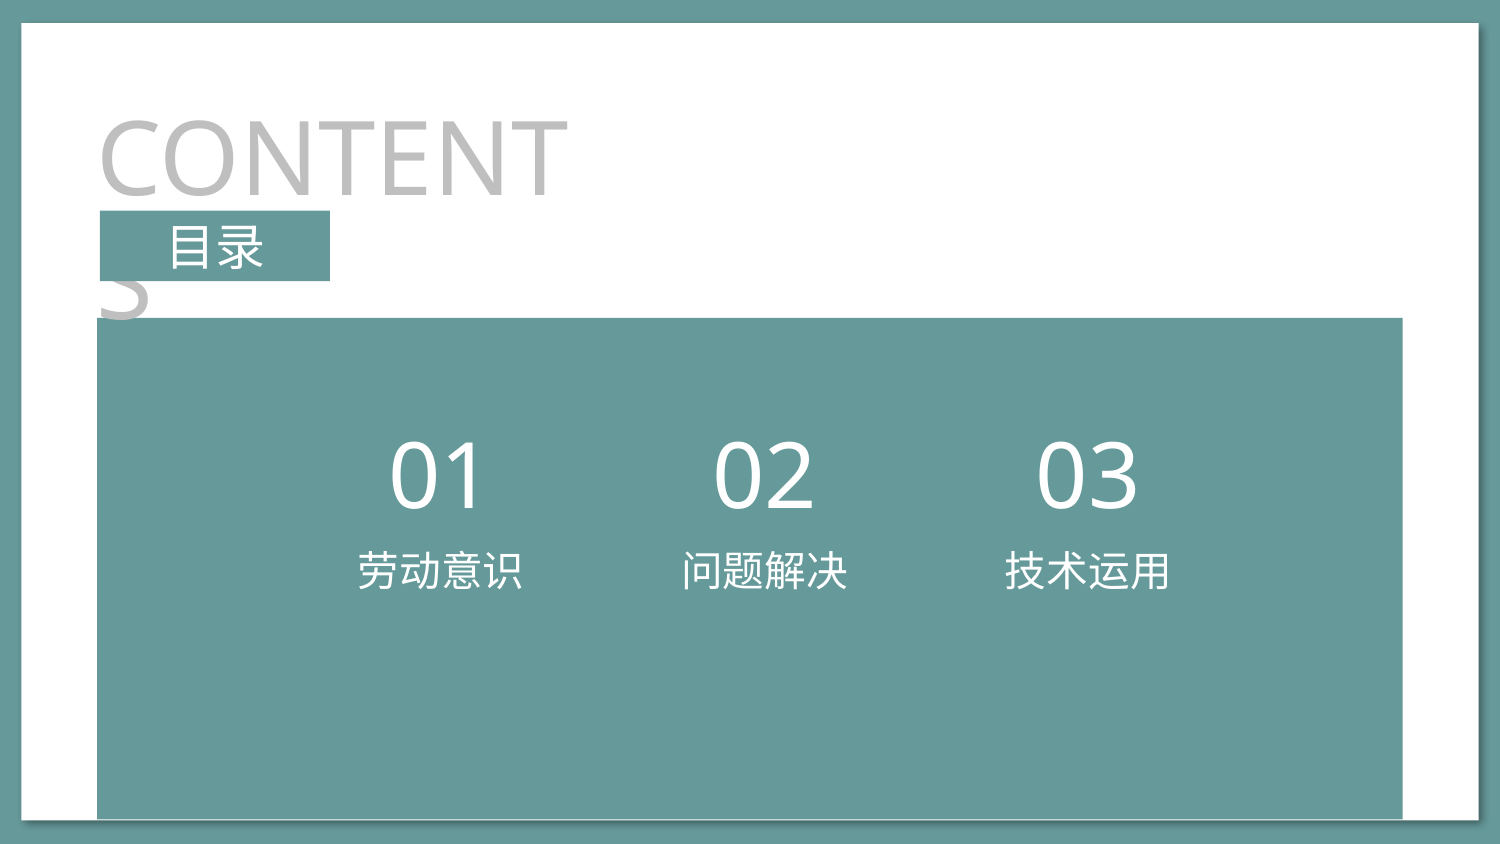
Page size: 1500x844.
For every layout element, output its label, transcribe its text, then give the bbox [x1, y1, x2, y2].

text_box 02 [667, 409, 863, 535]
text_box [95, 316, 1405, 821]
text_box 问题解决 [666, 537, 863, 602]
text_box 01 [343, 409, 539, 535]
text_box 03 [990, 409, 1186, 535]
text_box 劳动意识 [342, 537, 540, 602]
text_box CONTENTS [82, 85, 591, 348]
text_box 目录 [98, 208, 332, 283]
text_box 技术运用 [989, 537, 1187, 602]
